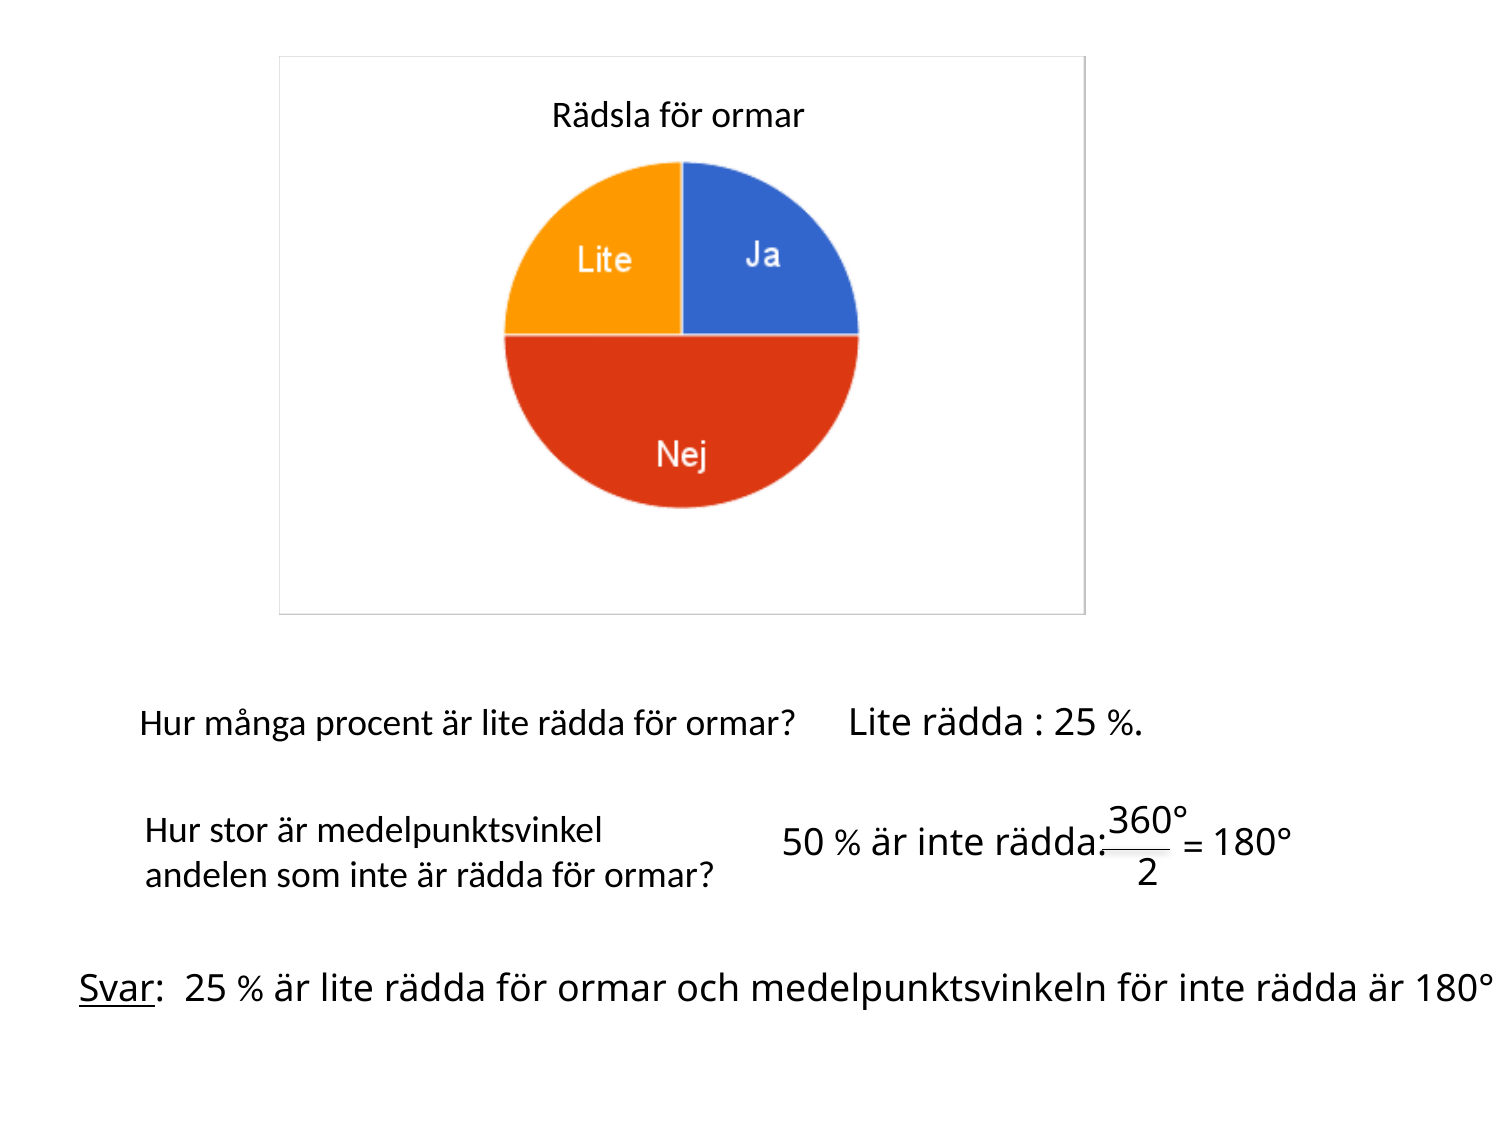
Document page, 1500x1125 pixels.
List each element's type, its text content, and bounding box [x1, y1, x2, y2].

text_box 180° [1229, 810, 1308, 871]
text_box Lite rädda : 25 %. [833, 691, 1339, 751]
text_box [278, 55, 1087, 616]
text_box 50 % är inte rädda: [766, 810, 1089, 871]
text_box Svar: 25 % är lite rädda för ormar och medelpunktsvinkeln för inte rädda är 180° [64, 956, 1500, 1062]
text_box Hur många procent är lite rädda för ormar? [124, 691, 833, 751]
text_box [1094, 788, 1225, 902]
text_box Hur stor är medelpunktsvinkel andelen som inte är rädda för ormar? [130, 797, 750, 902]
